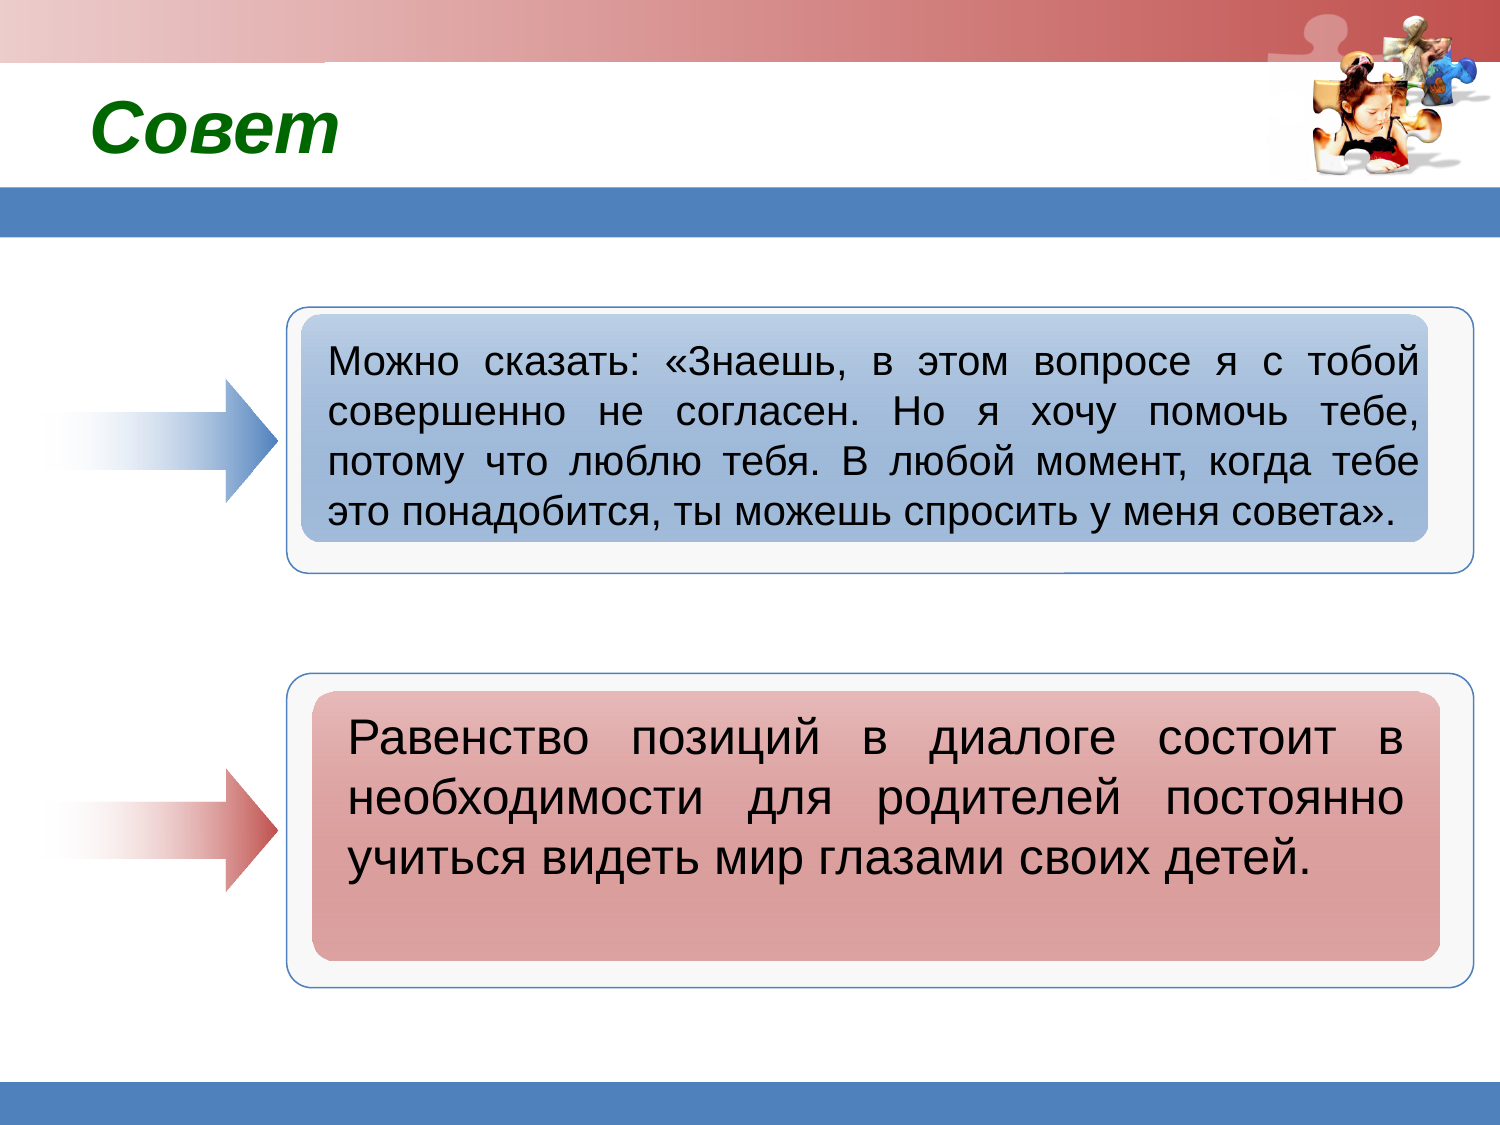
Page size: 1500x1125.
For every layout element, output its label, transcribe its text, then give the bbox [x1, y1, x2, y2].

text_box Равенство позиций в диалоге состоит в необходимости для родителей постоянно учиться видеть мир глазами своих детей. [332, 697, 1420, 892]
text_box [312, 691, 1440, 961]
text_box [40, 768, 278, 892]
text_box Совет [75, 62, 1425, 185]
text_box [40, 378, 278, 503]
text_box [286, 307, 1474, 574]
text_box [301, 314, 1426, 541]
text_box [286, 673, 1474, 988]
picture [1265, 12, 1493, 185]
text_box [0, 1082, 1500, 1125]
text_box Можно сказать: «3наешь, в этом вопросе я с тобой совершенно не согласен. Но я хочу помочь тебе, потому что люблю тебя. В любой момент, когда тебе это понадобится, ты можешь спросить у меня совета». [312, 326, 1435, 542]
